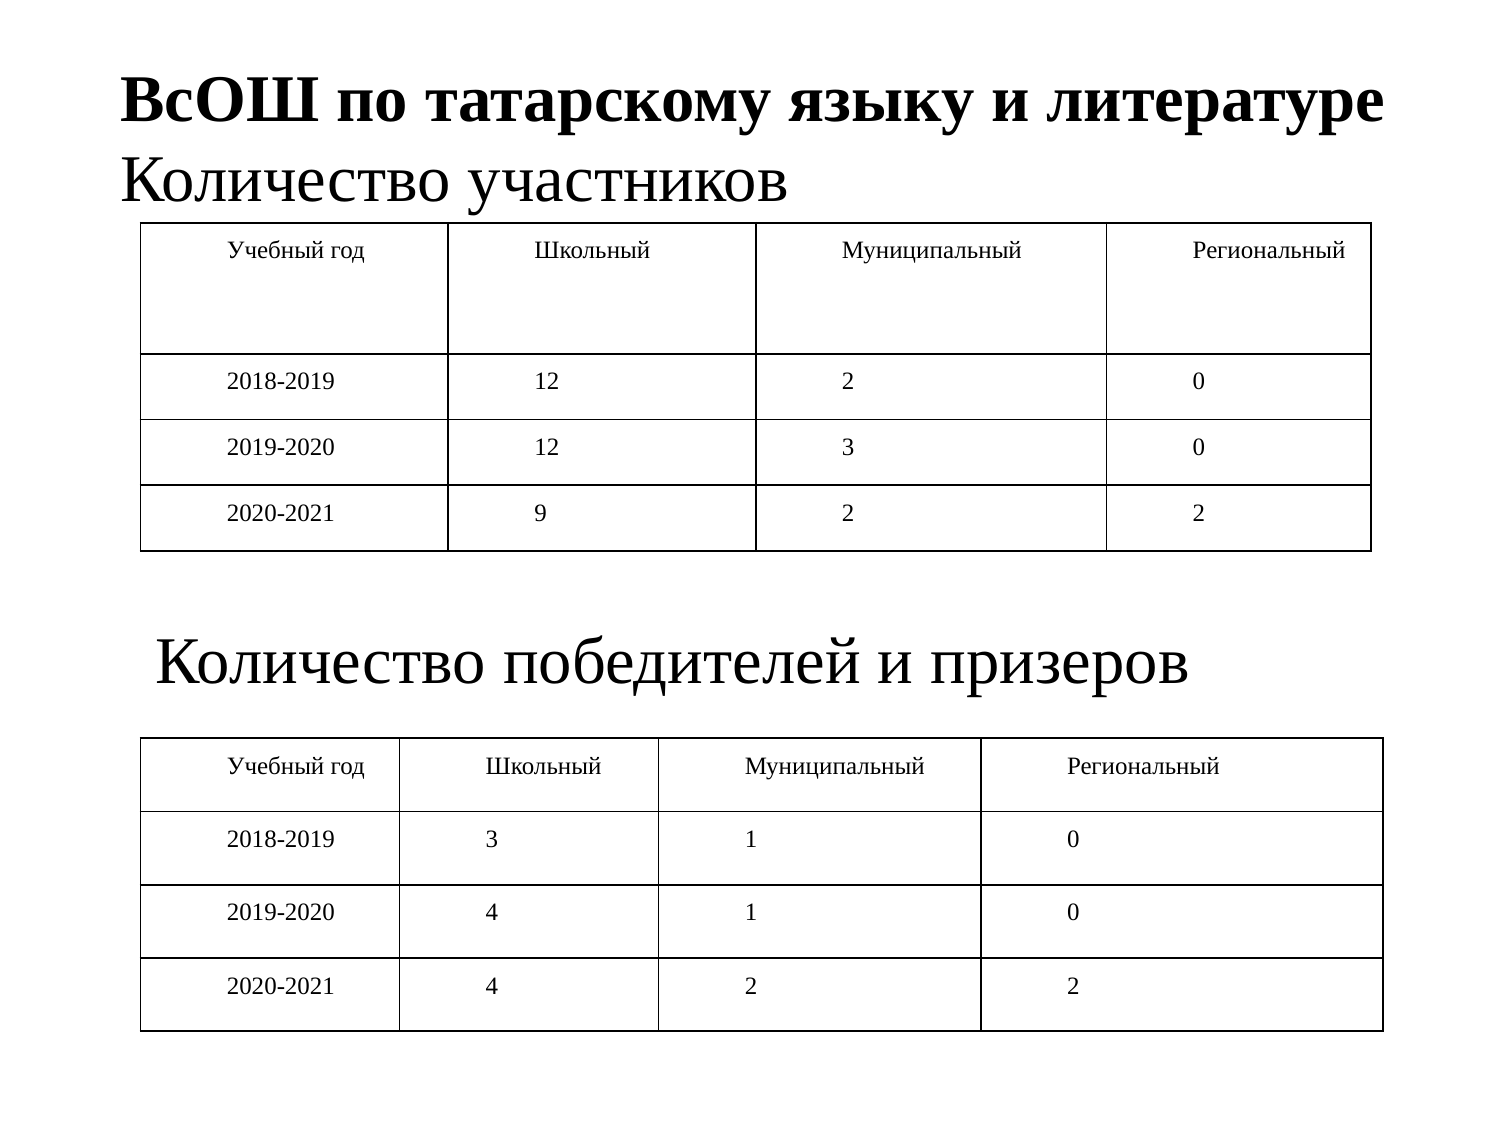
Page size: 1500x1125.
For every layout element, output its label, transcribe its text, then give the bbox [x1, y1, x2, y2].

text_box Количество победителей и призеров [140, 609, 1395, 705]
table_header Региональный [982, 739, 1382, 811]
table_header Учебный год [141, 224, 447, 353]
table_cell 2 [757, 486, 1106, 550]
text_box ВсОШ по татарскому языку и литературе Количество участников [105, 47, 1442, 223]
table_cell 2020-2021 [141, 486, 447, 550]
table_cell 2 [659, 959, 980, 1030]
table_cell 2019-2020 [141, 420, 447, 484]
table_cell 2020-2021 [141, 959, 399, 1030]
table_header Региональный [1107, 224, 1370, 353]
table_cell 2018-2019 [141, 355, 447, 419]
table_cell 9 [449, 486, 755, 550]
table_cell 4 [400, 959, 658, 1030]
table_header Муниципальный [659, 739, 980, 811]
table_cell 12 [449, 355, 755, 419]
table_cell 2019-2020 [141, 886, 399, 957]
table_cell 2 [757, 355, 1106, 419]
table_cell 3 [757, 420, 1106, 484]
table_header Школьный [449, 224, 755, 353]
table_cell 12 [449, 420, 755, 484]
table_cell 0 [1107, 420, 1370, 484]
table_header Школьный [400, 739, 658, 811]
table_cell 0 [982, 812, 1382, 884]
table_cell 1 [659, 812, 980, 884]
table_cell 0 [982, 886, 1382, 957]
table_cell 2 [982, 959, 1382, 1030]
table_cell 0 [1107, 355, 1370, 419]
table_cell 1 [659, 886, 980, 957]
table_header Учебный год [141, 739, 399, 811]
table_cell 2018-2019 [141, 812, 399, 884]
table_cell 2 [1107, 486, 1370, 550]
table_cell 4 [400, 886, 658, 957]
table_header Муниципальный [757, 224, 1106, 353]
table_cell 3 [400, 812, 658, 884]
